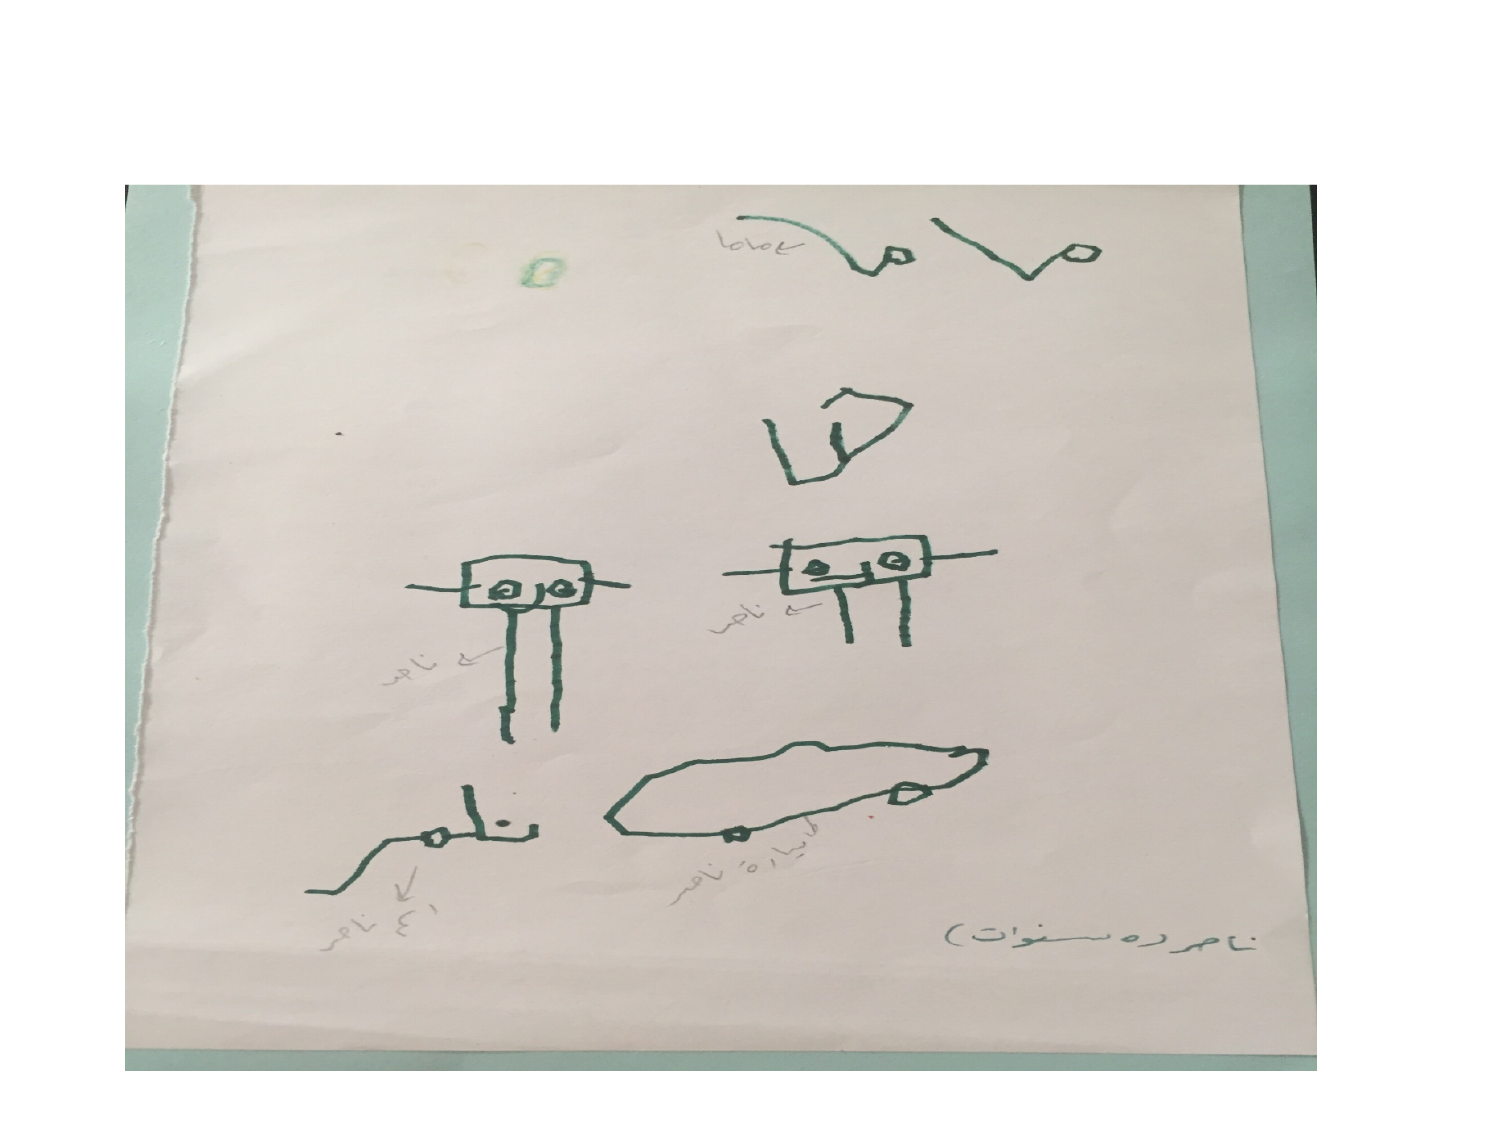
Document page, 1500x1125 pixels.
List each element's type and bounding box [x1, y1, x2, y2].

list [277, 30, 1164, 1125]
picture [126, 185, 277, 1070]
picture [1164, 185, 1317, 1070]
